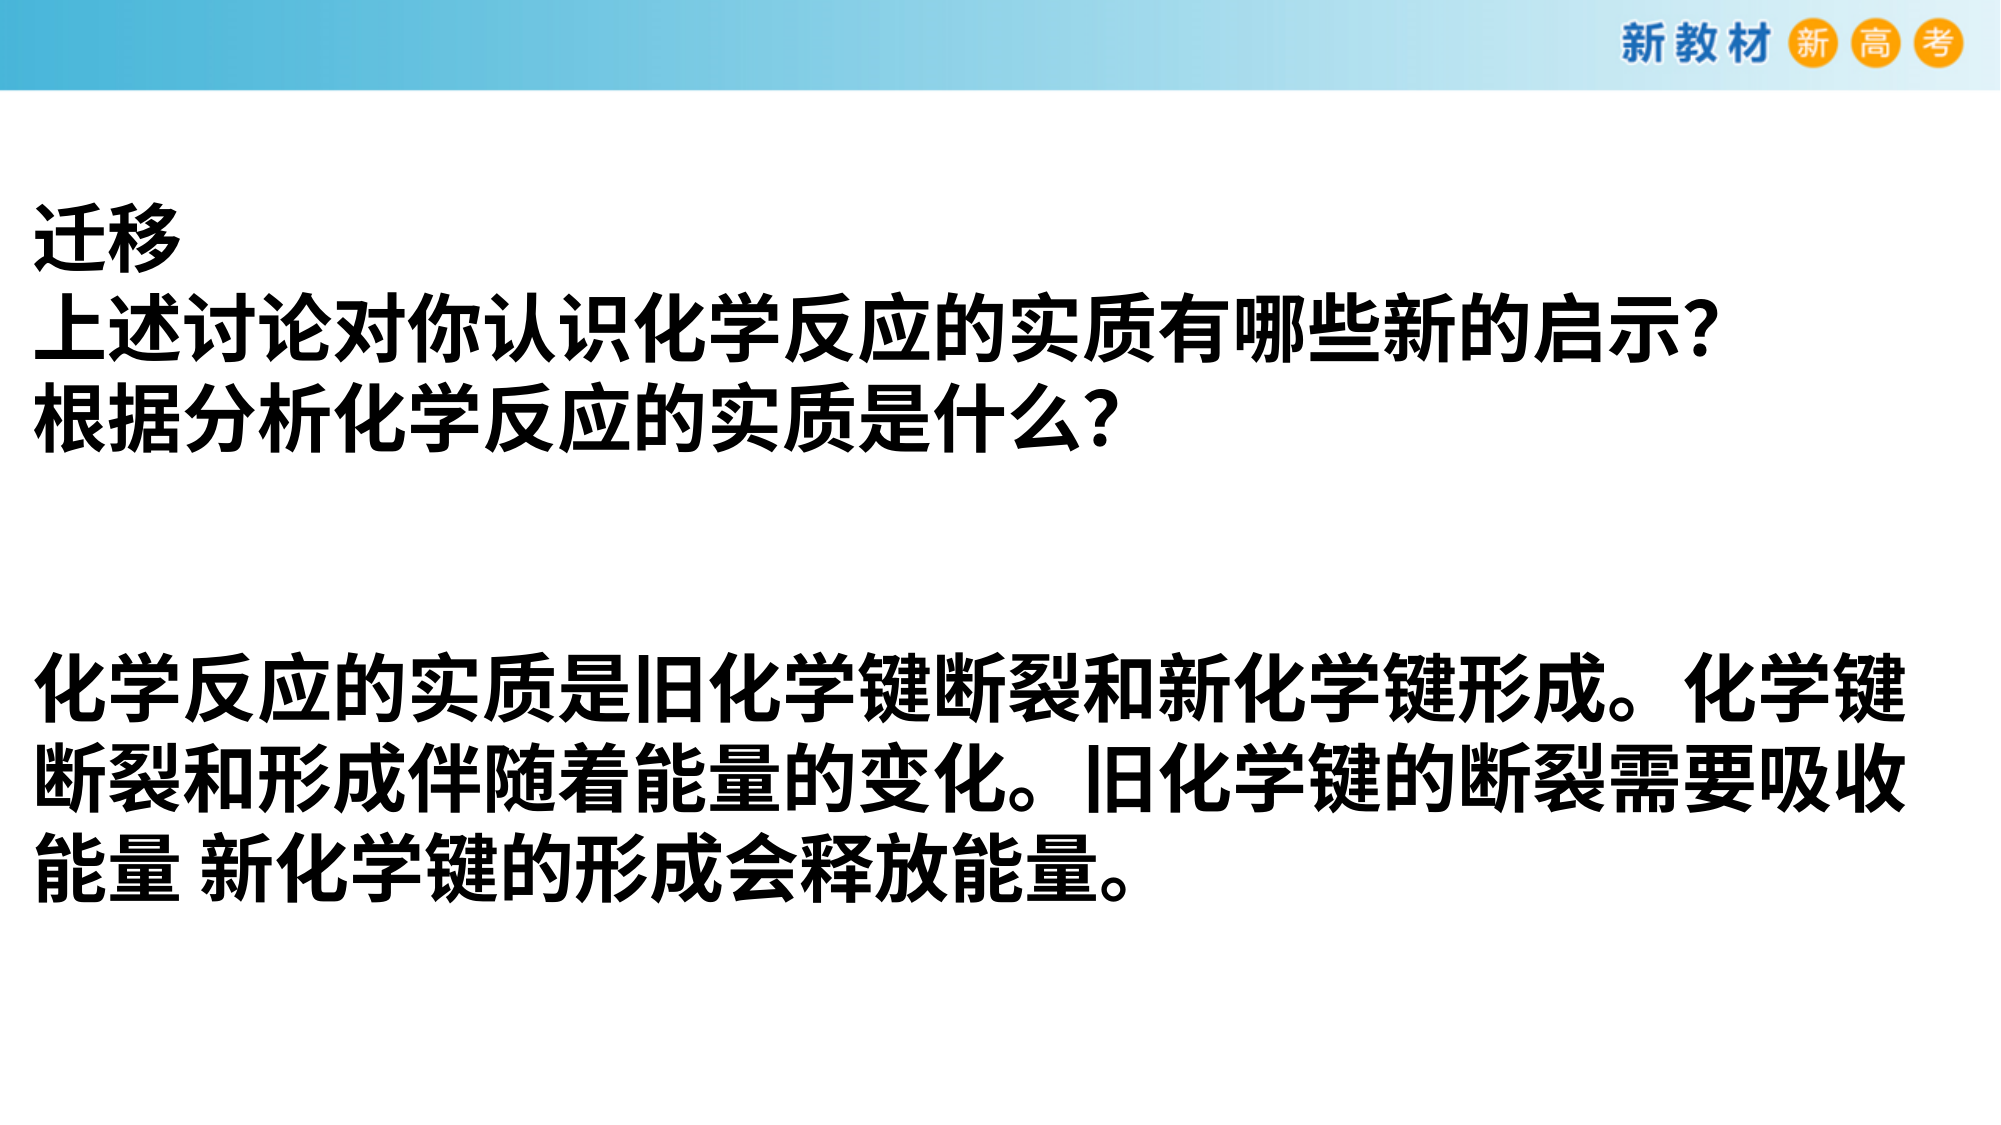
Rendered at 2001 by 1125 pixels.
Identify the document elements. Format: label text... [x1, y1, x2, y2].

picture [0, 0, 2001, 1125]
text_box 迁移 上述讨论对你认识化学反应的实质有哪些新的启示？ 根据分析化学反应的实质是什么？ 化学反应的实质是旧化学键断裂和新化学键形成。化学键断裂和形成伴随着能量的变化。旧化学键的断裂需要吸收能量 新化学键的形成会释放能量。 [17, 184, 1963, 920]
